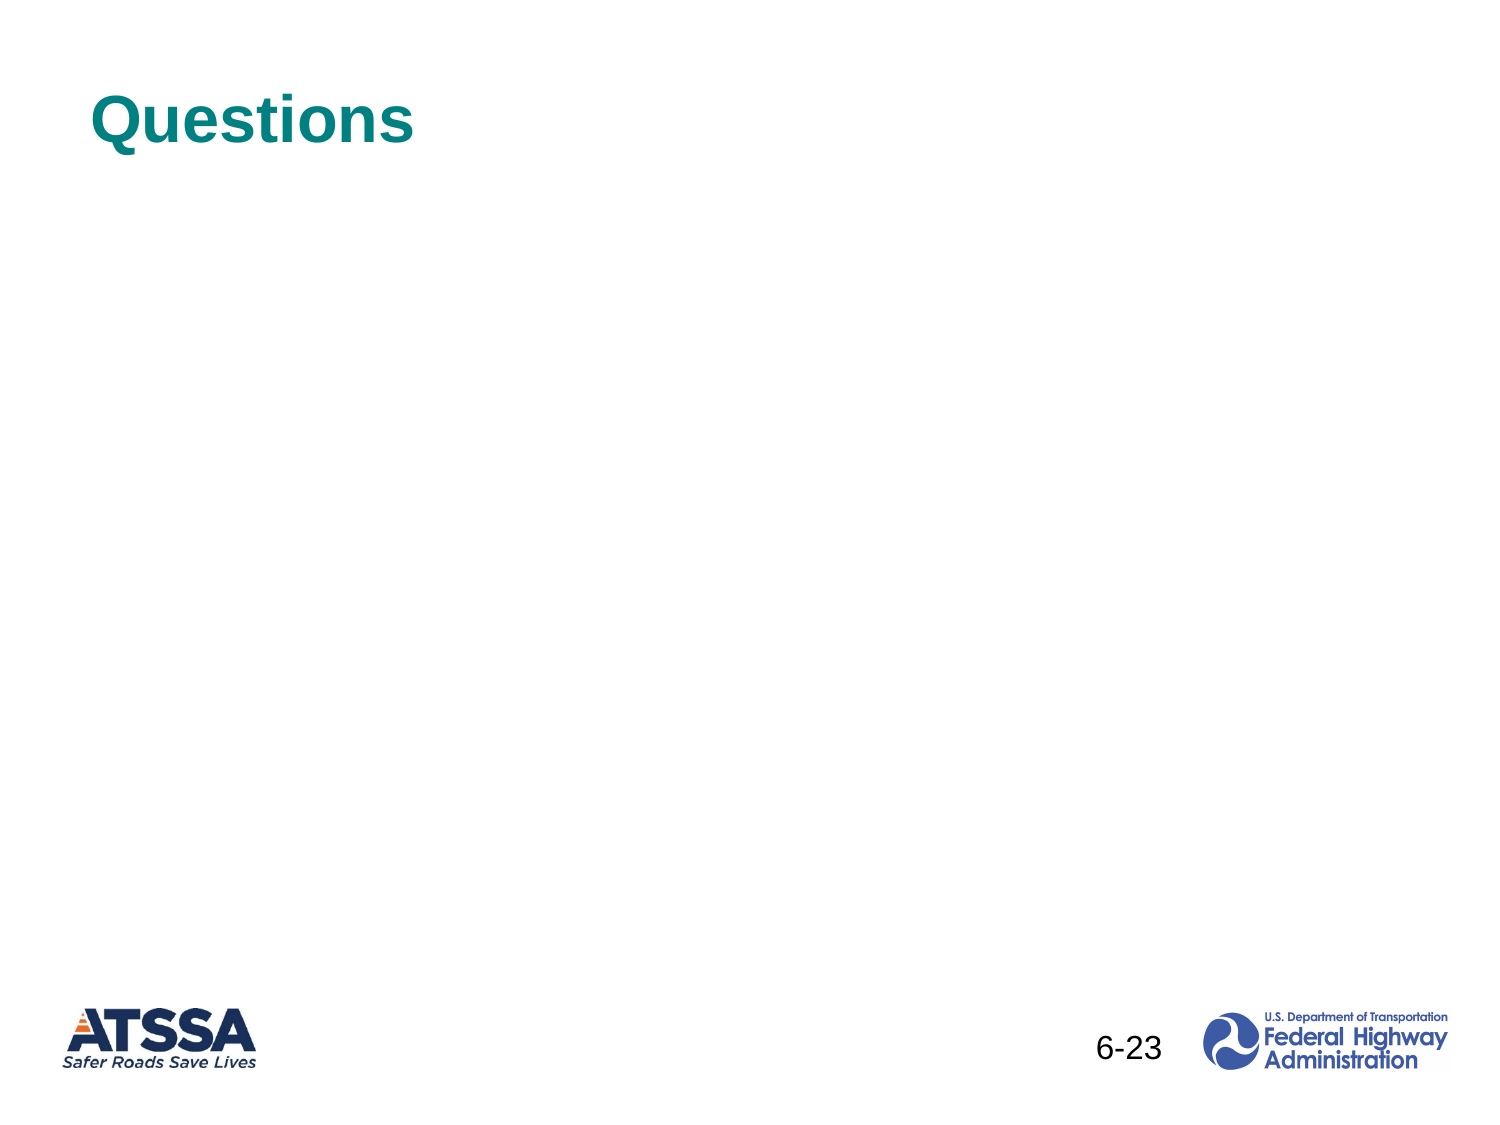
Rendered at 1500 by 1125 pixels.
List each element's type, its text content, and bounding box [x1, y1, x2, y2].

picture [1200, 1008, 1450, 1072]
title Questions [75, 0, 1500, 233]
picture [62, 1008, 256, 1068]
